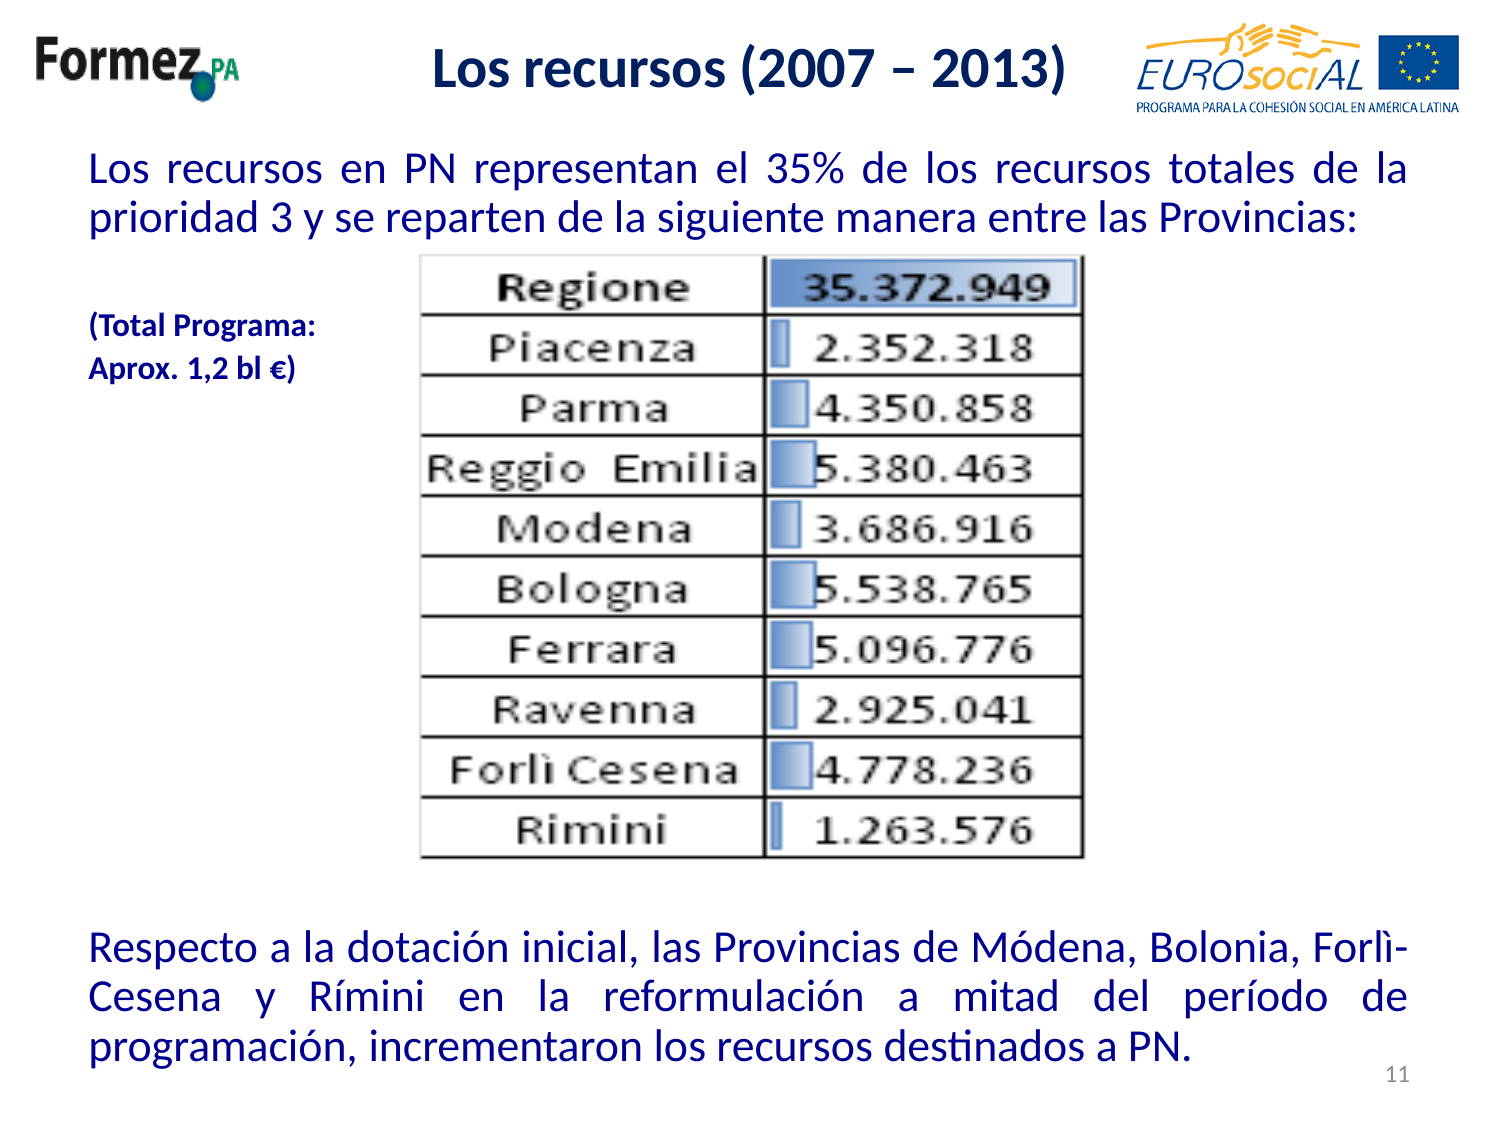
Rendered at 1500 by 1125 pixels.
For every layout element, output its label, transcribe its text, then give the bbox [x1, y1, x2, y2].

picture [419, 254, 1090, 863]
picture [1134, 23, 1460, 113]
picture [32, 26, 241, 105]
text_box Los recursos (2007 – 2013) [82, 21, 1418, 107]
text_box Los recursos en PN representan el 35% de los recursos totales de la prioridad 3 y se reparten de la siguiente manera entre las Provincias: (Total Programa: Aprox. 1,2 bl €) Respecto a la dotación inicial, las Provincias de Módena, Bolonia, Forlì-Cesena y Rímini en la reformulación a mitad del período de programación, incrementaron los recursos destinados a PN. [73, 136, 1424, 1103]
